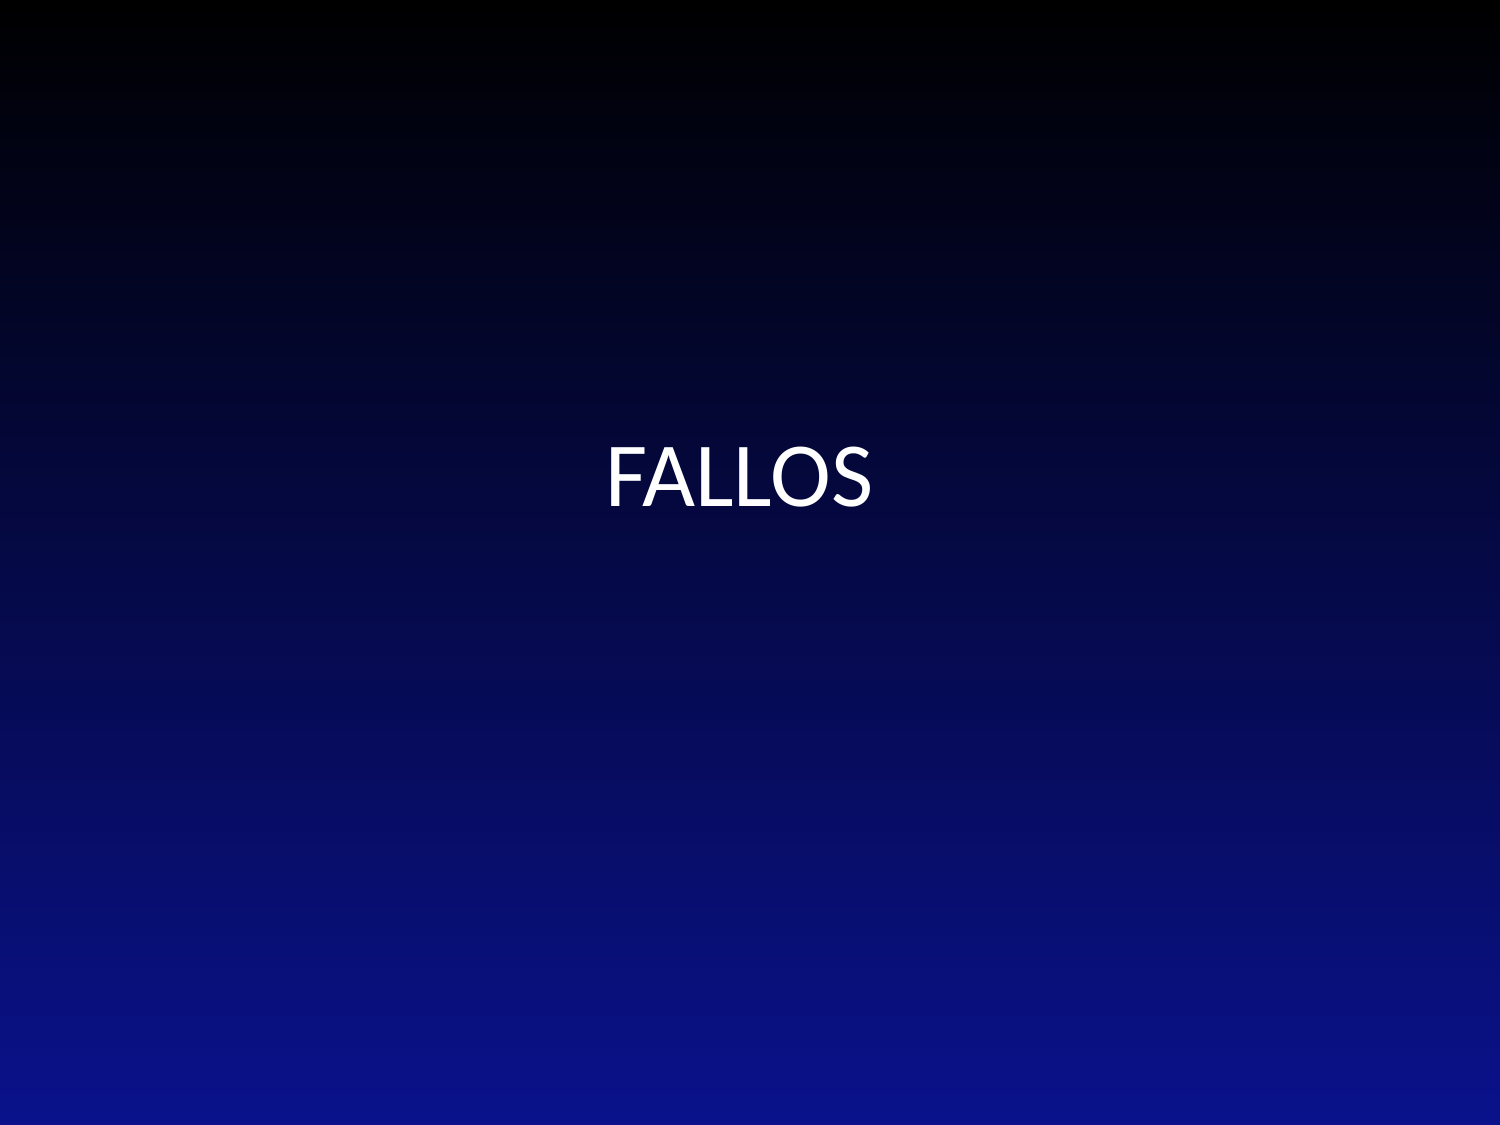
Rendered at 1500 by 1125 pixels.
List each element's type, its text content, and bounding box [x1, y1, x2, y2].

title FALLOS [112, 349, 1388, 591]
